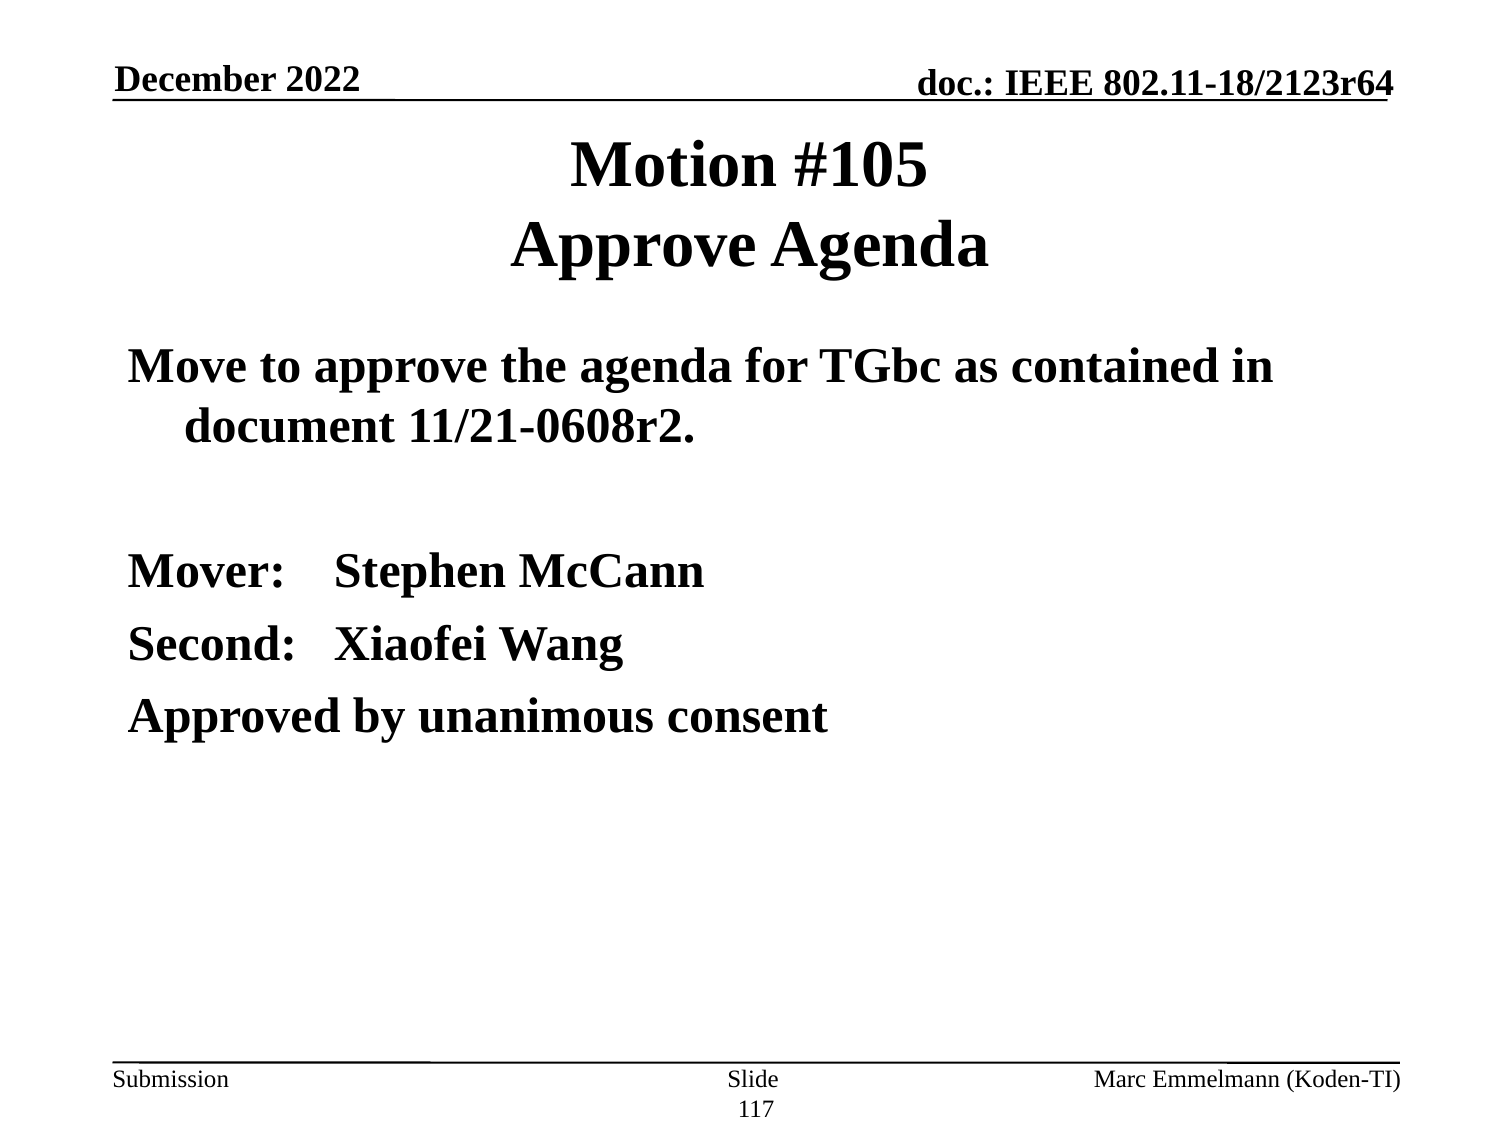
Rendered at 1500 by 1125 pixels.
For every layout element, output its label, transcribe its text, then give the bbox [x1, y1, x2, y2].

list Move to approve the agenda for TGbc as contained in document 11/21-0608r2. Mover: Stephen McCann Second: Xiaofei Wang Approved by unanimous consent [112, 324, 1388, 1000]
footer Marc Emmelmann (Koden-TI) [878, 1061, 1402, 1093]
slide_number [114, 54, 423, 100]
title Motion #105 Approve Agenda [112, 112, 1388, 288]
slide_number Slide 117 [712, 1061, 800, 1123]
